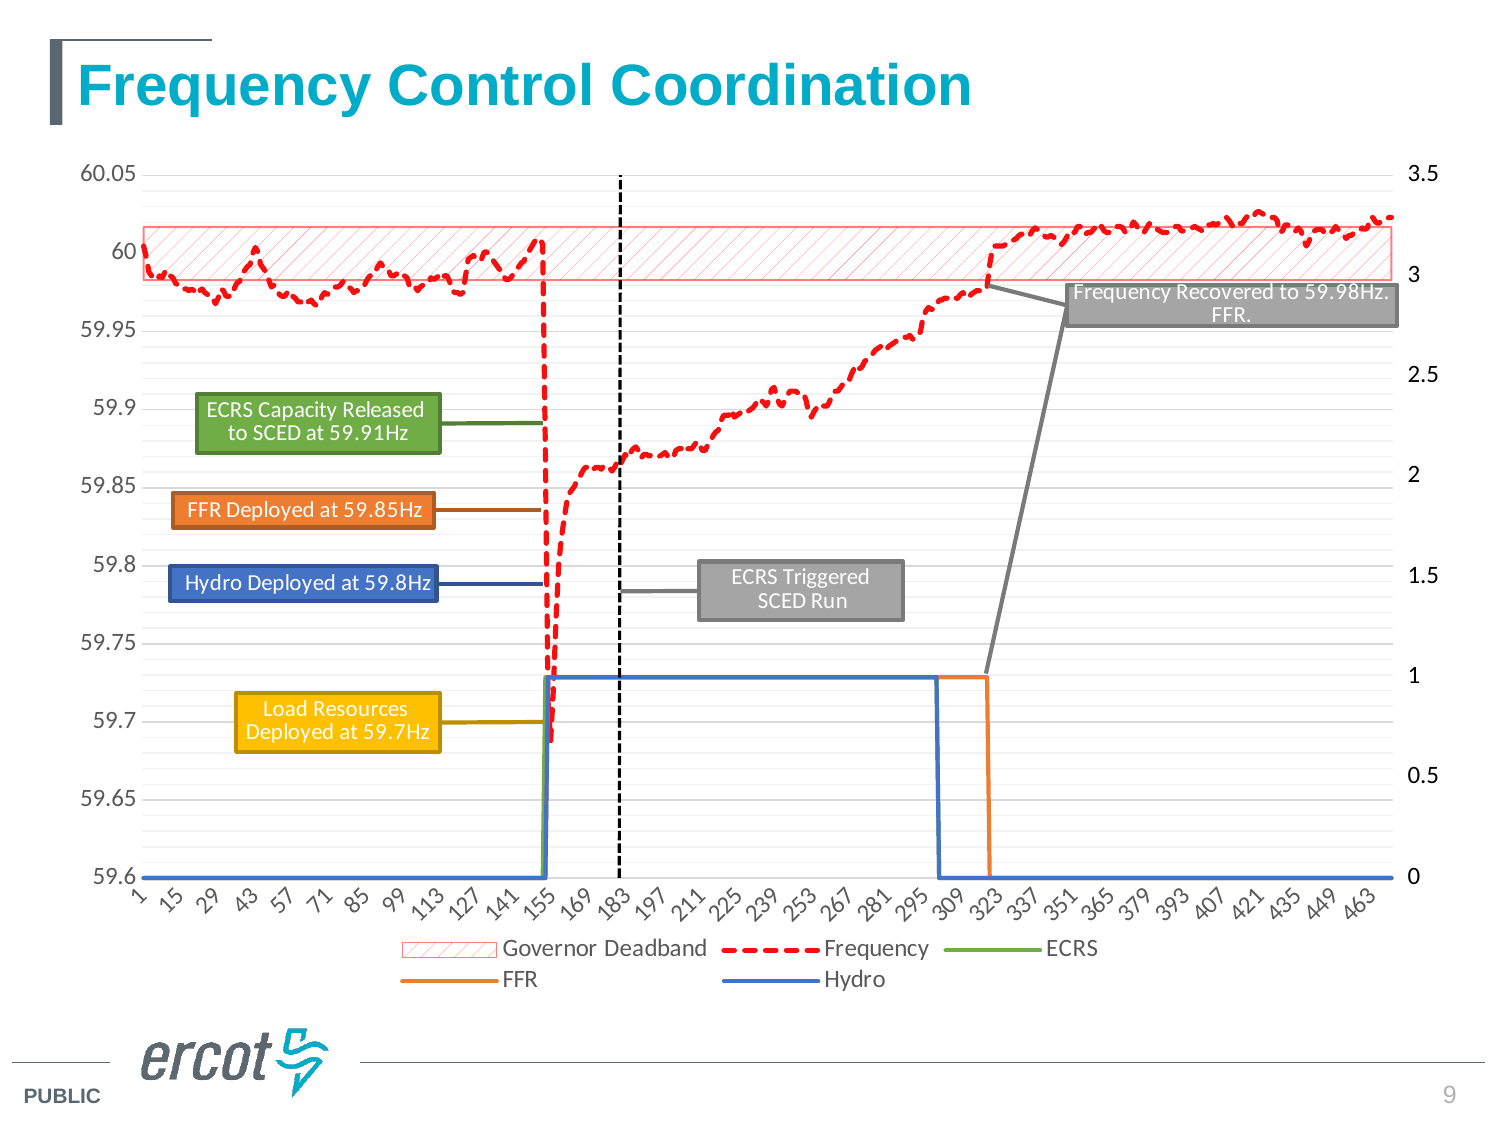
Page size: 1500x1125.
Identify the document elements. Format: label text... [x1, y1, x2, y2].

chart [49, 149, 1451, 1001]
slide_number 9 [1412, 1076, 1488, 1112]
picture [137, 1024, 332, 1100]
title Frequency Control Coordination [62, 39, 1450, 125]
